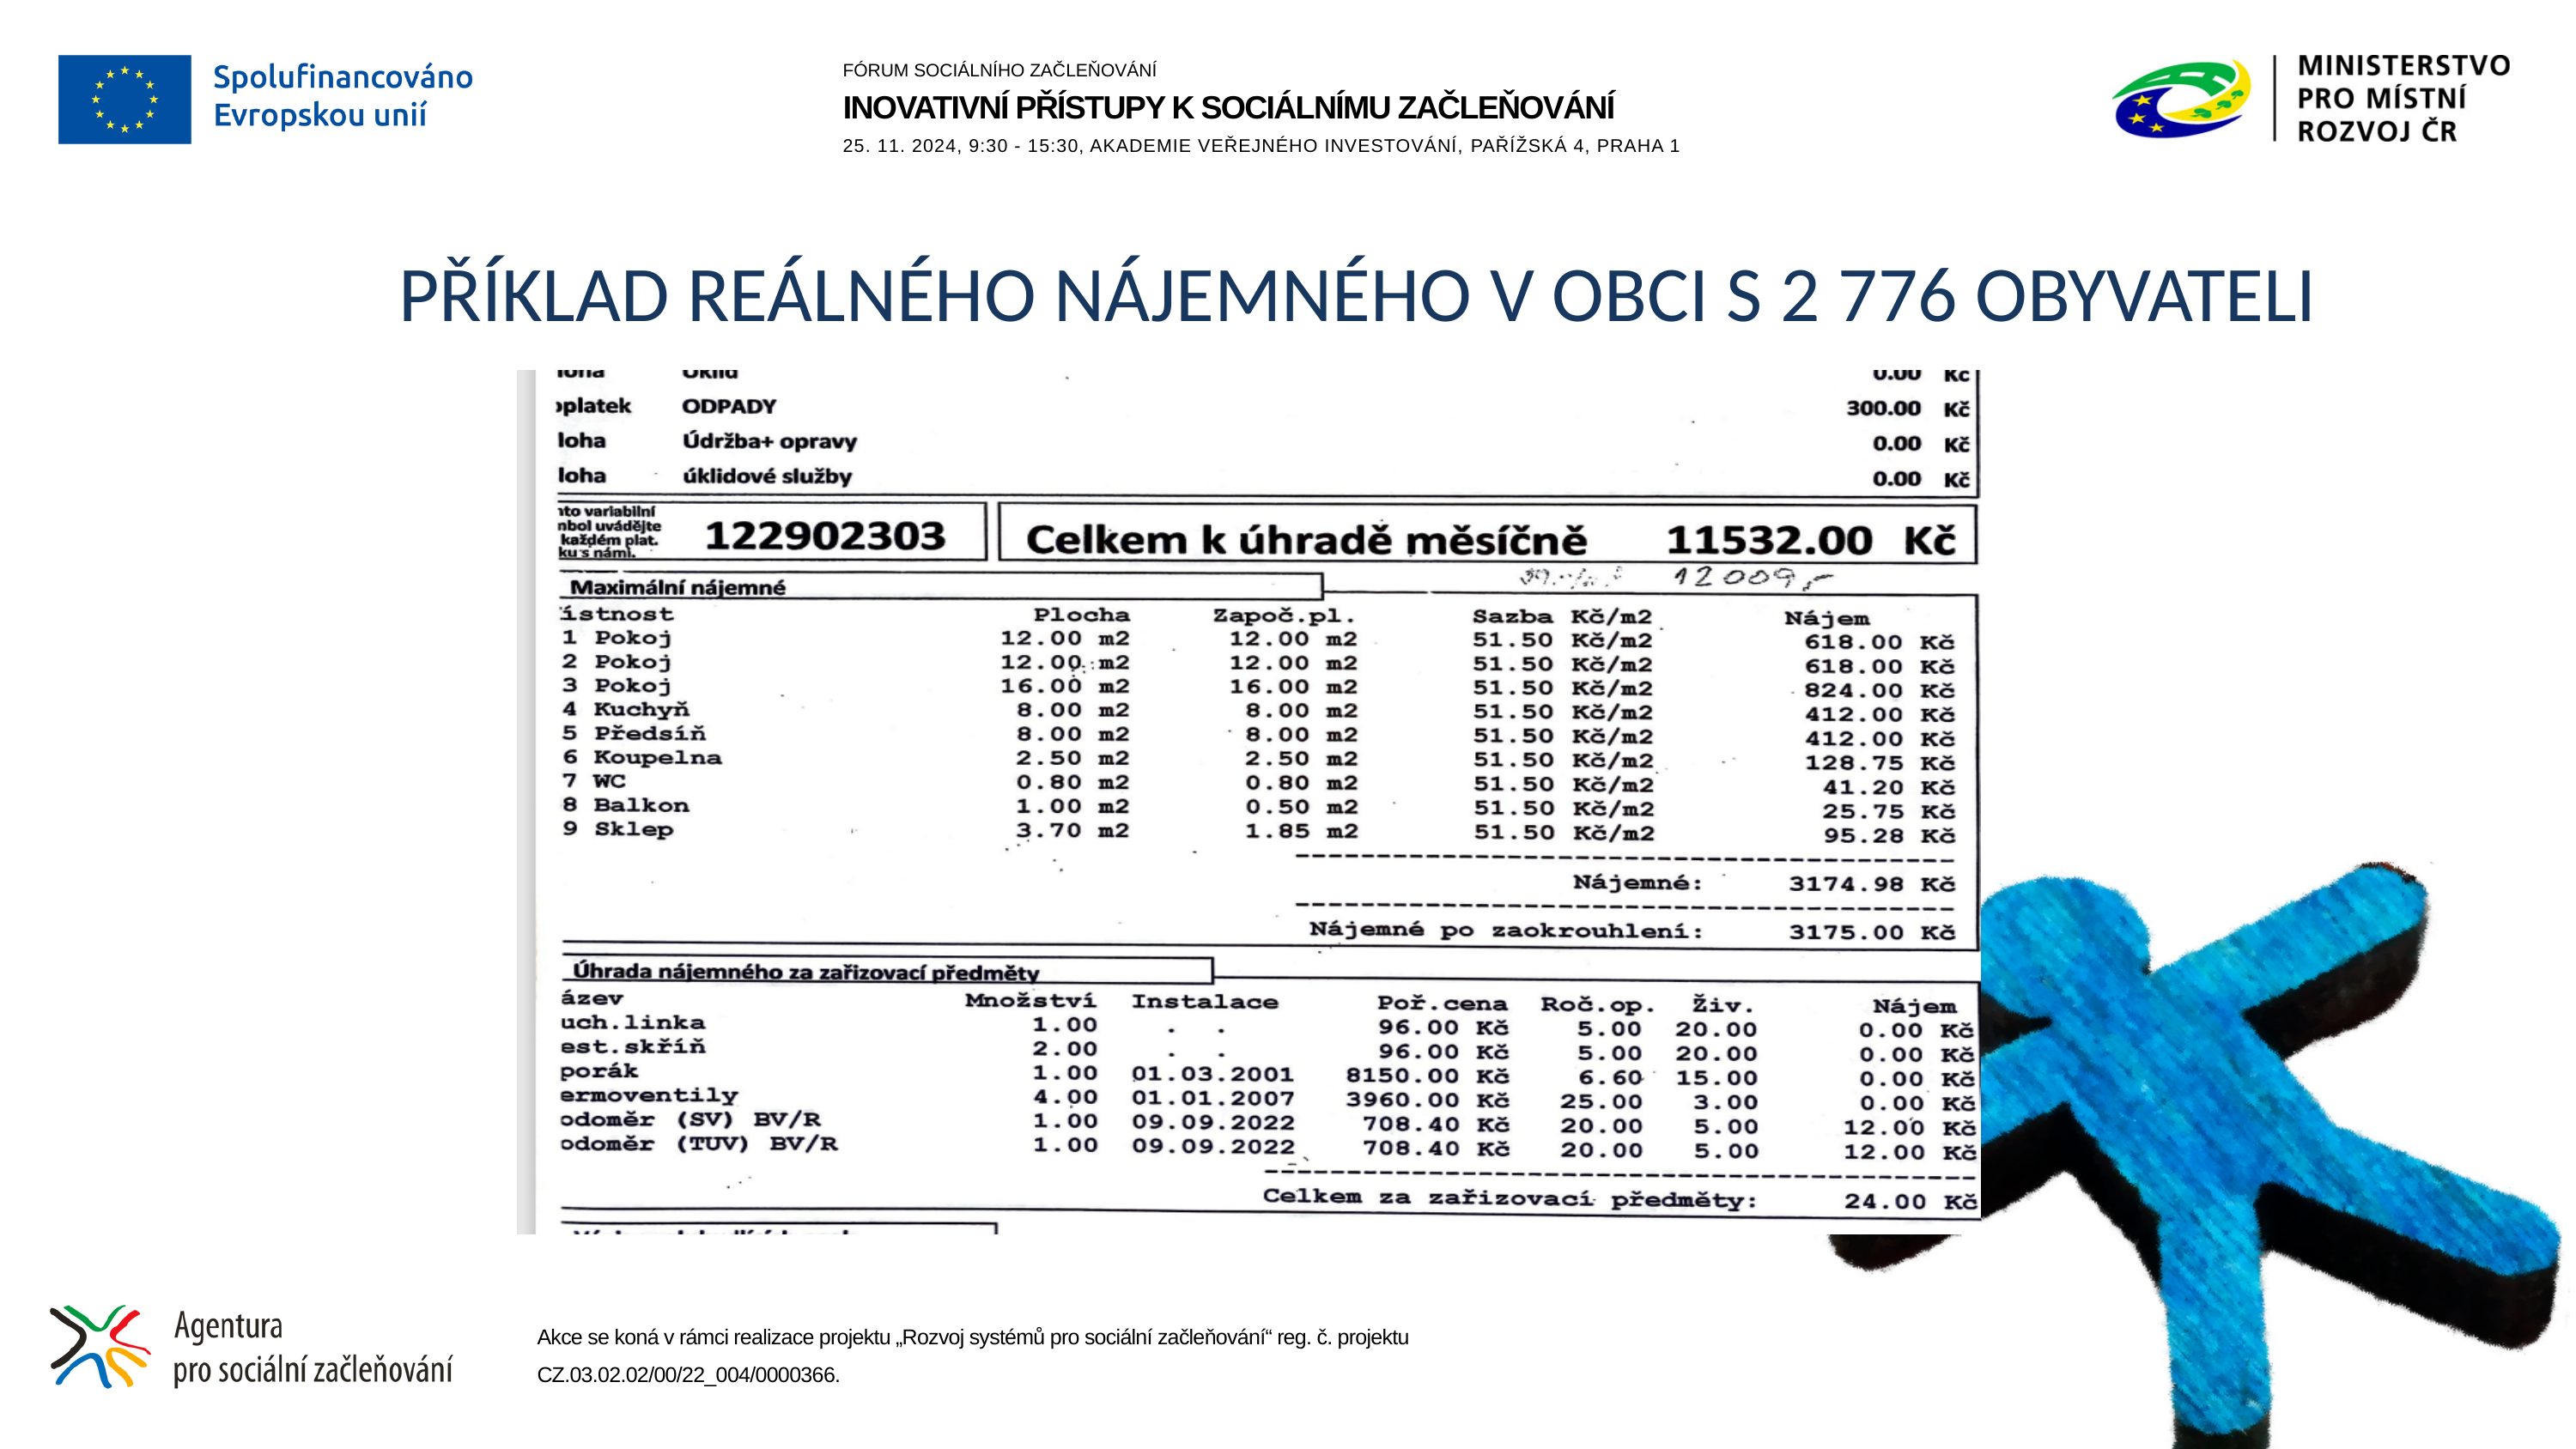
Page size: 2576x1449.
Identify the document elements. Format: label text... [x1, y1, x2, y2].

picture [32, 1287, 471, 1408]
picture [48, 40, 489, 155]
picture [2111, 55, 2510, 142]
picture [517, 369, 2570, 1449]
title Příklad reálného nájemného v obci s 2 776 obyvateli [380, 209, 2338, 371]
